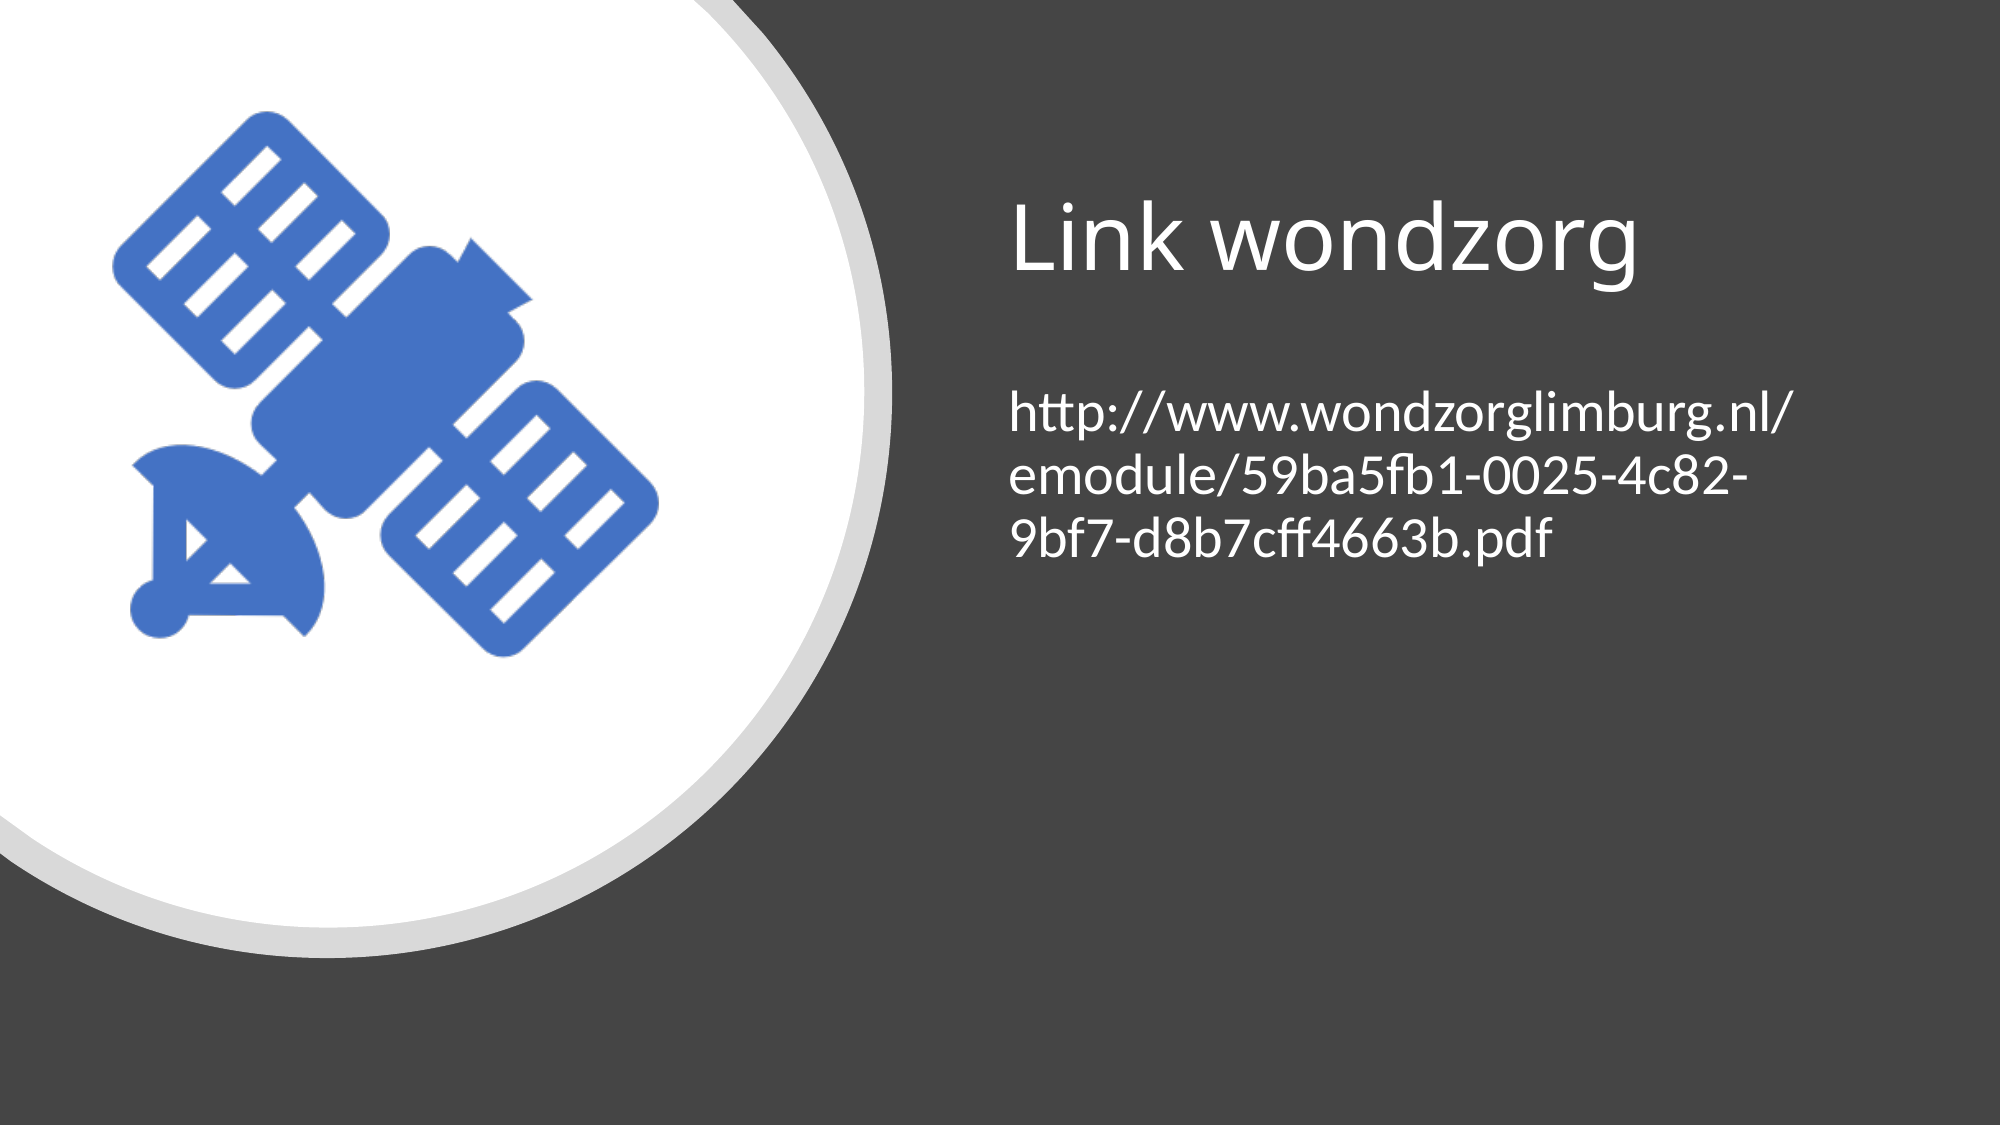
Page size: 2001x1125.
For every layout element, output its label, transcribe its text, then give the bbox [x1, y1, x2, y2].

title Link wondzorg [993, 131, 1865, 350]
text_box [0, 0, 894, 960]
list http://www.wondzorglimburg.nl/emodule/59ba5fb1-0025-4c82-9bf7-d8b7cff4663b.pdf [993, 373, 1865, 928]
picture [52, 89, 682, 719]
text_box [0, 0, 866, 929]
